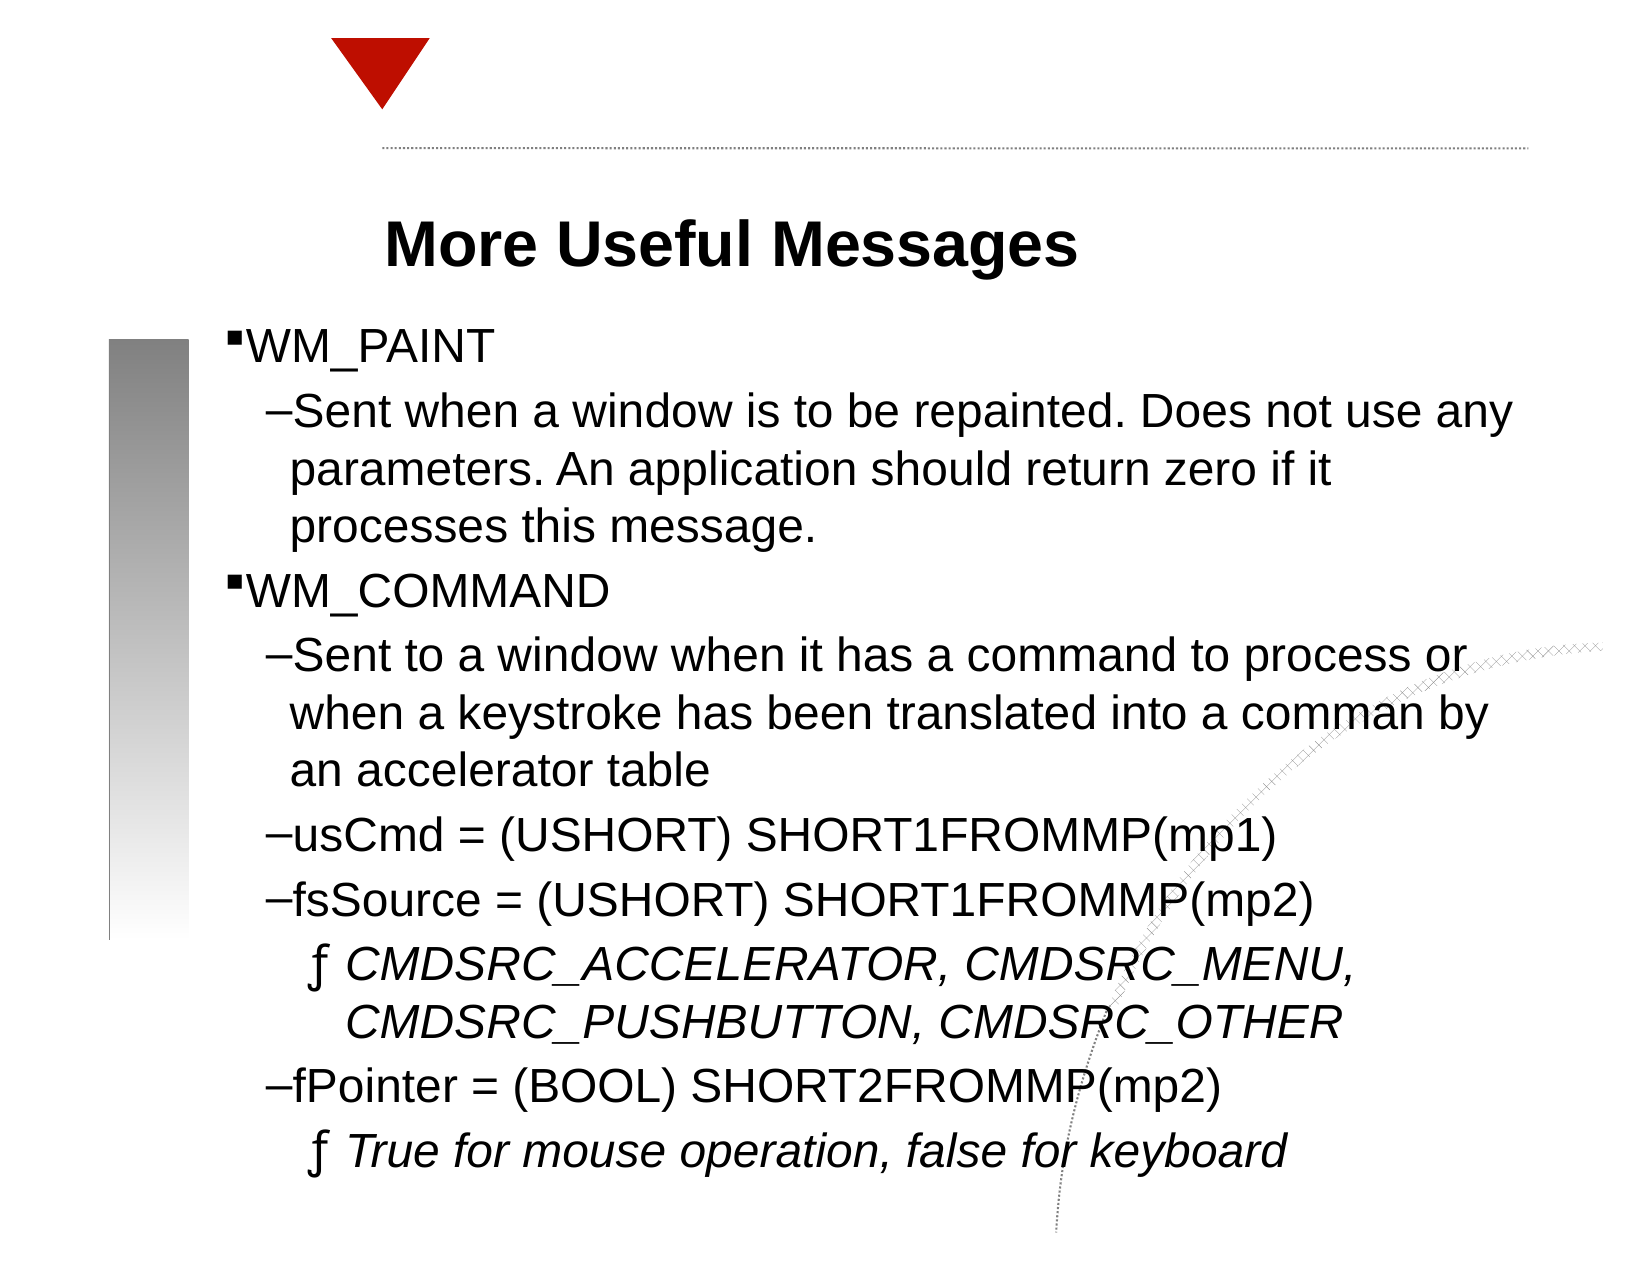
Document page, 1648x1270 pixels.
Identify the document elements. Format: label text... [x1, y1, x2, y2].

text_box WM_PAINT Sent when a window is to be repainted. Does not use any parameters. An application should return zero if it processes this message. WM_COMMAND Sent to a window when it has a command to process or when a keystroke has been translated into a comman by an accelerator table usCmd = (USHORT) SHORT1FROMMP(mp1) fsSource = (USHORT) SHORT1FROMMP(mp2) CMDSRC_ACCELERATOR, CMDSRC_MENU, CMDSRC_PUSHBUTTON, CMDSRC_OTHER fPointer = (BOOL) SHORT2FROMMP(mp2) True for mouse operation, false for keyboard [223, 315, 1531, 1178]
text_box More Useful Messages [384, 202, 1538, 280]
